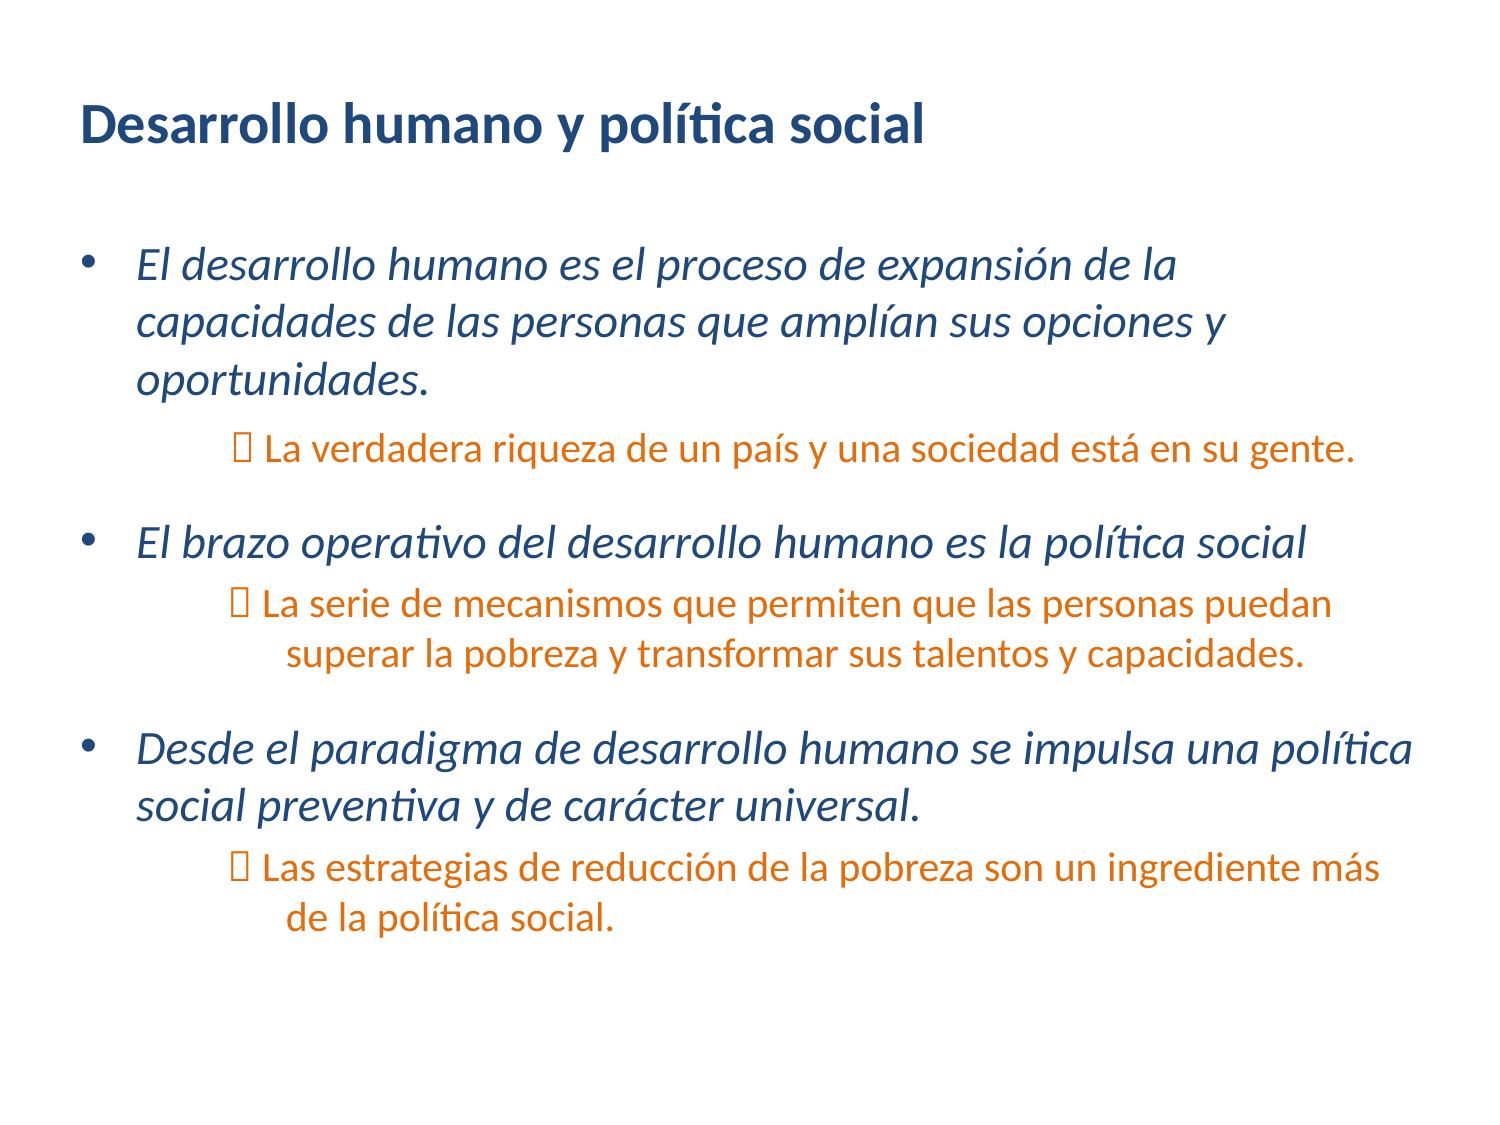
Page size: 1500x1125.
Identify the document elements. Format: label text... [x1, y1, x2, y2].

list Desarrollo humano y política social El desarrollo humano es el proceso de expansión de la capacidades de las personas que amplían sus opciones y oportunidades.  La verdadera riqueza de un país y una sociedad está en su gente. El brazo operativo del desarrollo humano es la política social  La serie de mecanismos que permiten que las personas puedan superar la pobreza y transformar sus talentos y capacidades. Desde el paradigma de desarrollo humano se impulsa una política social preventiva y de carácter universal.  Las estrategias de reducción de la pobreza son un ingrediente más de la política social. [64, 78, 1447, 1083]
